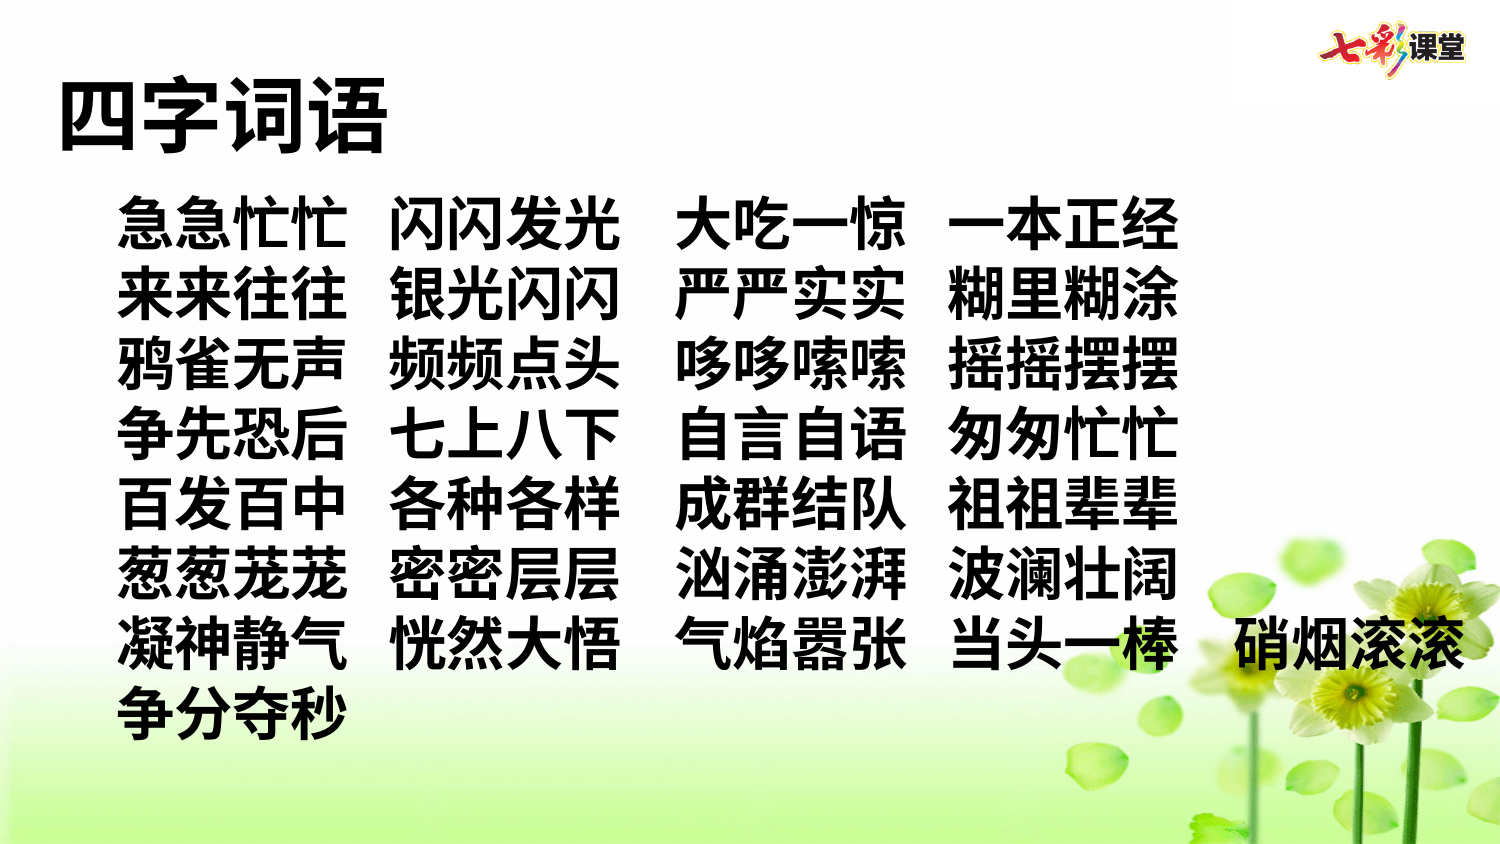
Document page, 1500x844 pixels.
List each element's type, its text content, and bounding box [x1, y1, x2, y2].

picture [0, 0, 1500, 844]
text_box 急急忙忙 闪闪发光 大吃一惊 一本正经 来来往往 银光闪闪 严严实实 糊里糊涂 鸦雀无声 频频点头 哆哆嗦嗦 摇摇摆摆 争先恐后 七上八下 自言自语 匆匆忙忙 百发百中 各种各样 成群结队 祖祖辈辈 葱葱茏茏 密密层层 汹涌澎湃 波澜壮阔 凝神静气 恍然大悟 气焰嚣张 当头一棒 硝烟滚滚 争分夺秒 [101, 179, 1500, 755]
text_box 四字词语 [42, 55, 502, 171]
